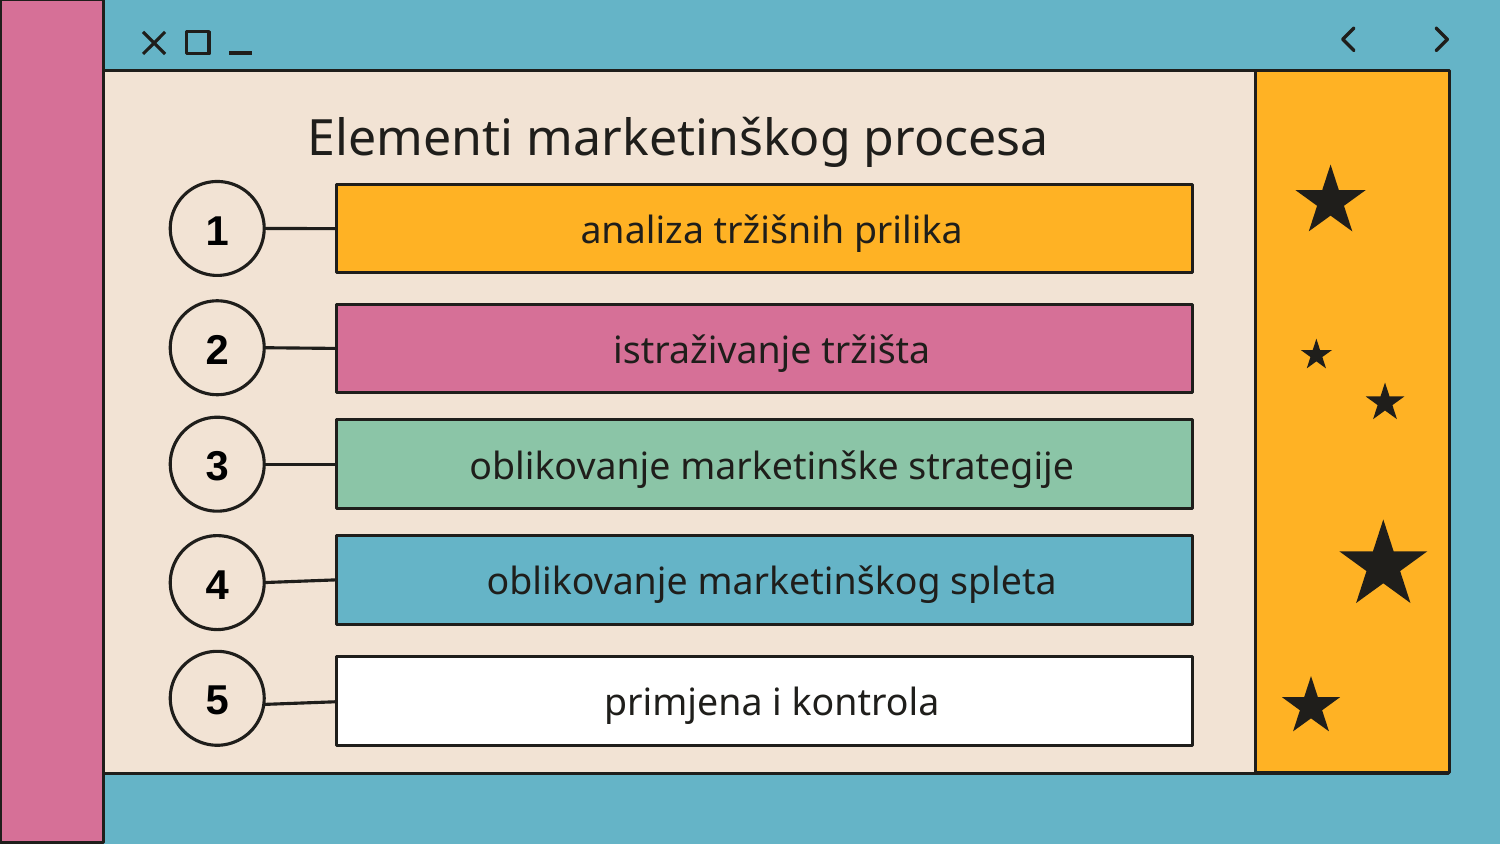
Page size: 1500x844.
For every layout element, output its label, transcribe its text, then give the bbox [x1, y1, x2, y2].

text_box 1 [170, 181, 265, 276]
text_box 3 [170, 417, 265, 512]
text_box [1435, 27, 1449, 52]
text_box oblikovanje marketinškog spleta [336, 535, 1193, 625]
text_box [263, 579, 337, 583]
text_box 5 [170, 651, 265, 746]
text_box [263, 701, 337, 705]
text_box analiza tržišnih prilika [336, 184, 1193, 273]
text_box 4 [170, 535, 264, 630]
text_box 2 [170, 300, 265, 395]
text_box primjena i kontrola [336, 656, 1193, 746]
title Elementi marketinškog procesa [135, 88, 1223, 183]
text_box [1342, 27, 1355, 52]
text_box oblikovanje marketinške strategije [336, 419, 1193, 509]
text_box istraživanje tržišta [336, 304, 1193, 393]
